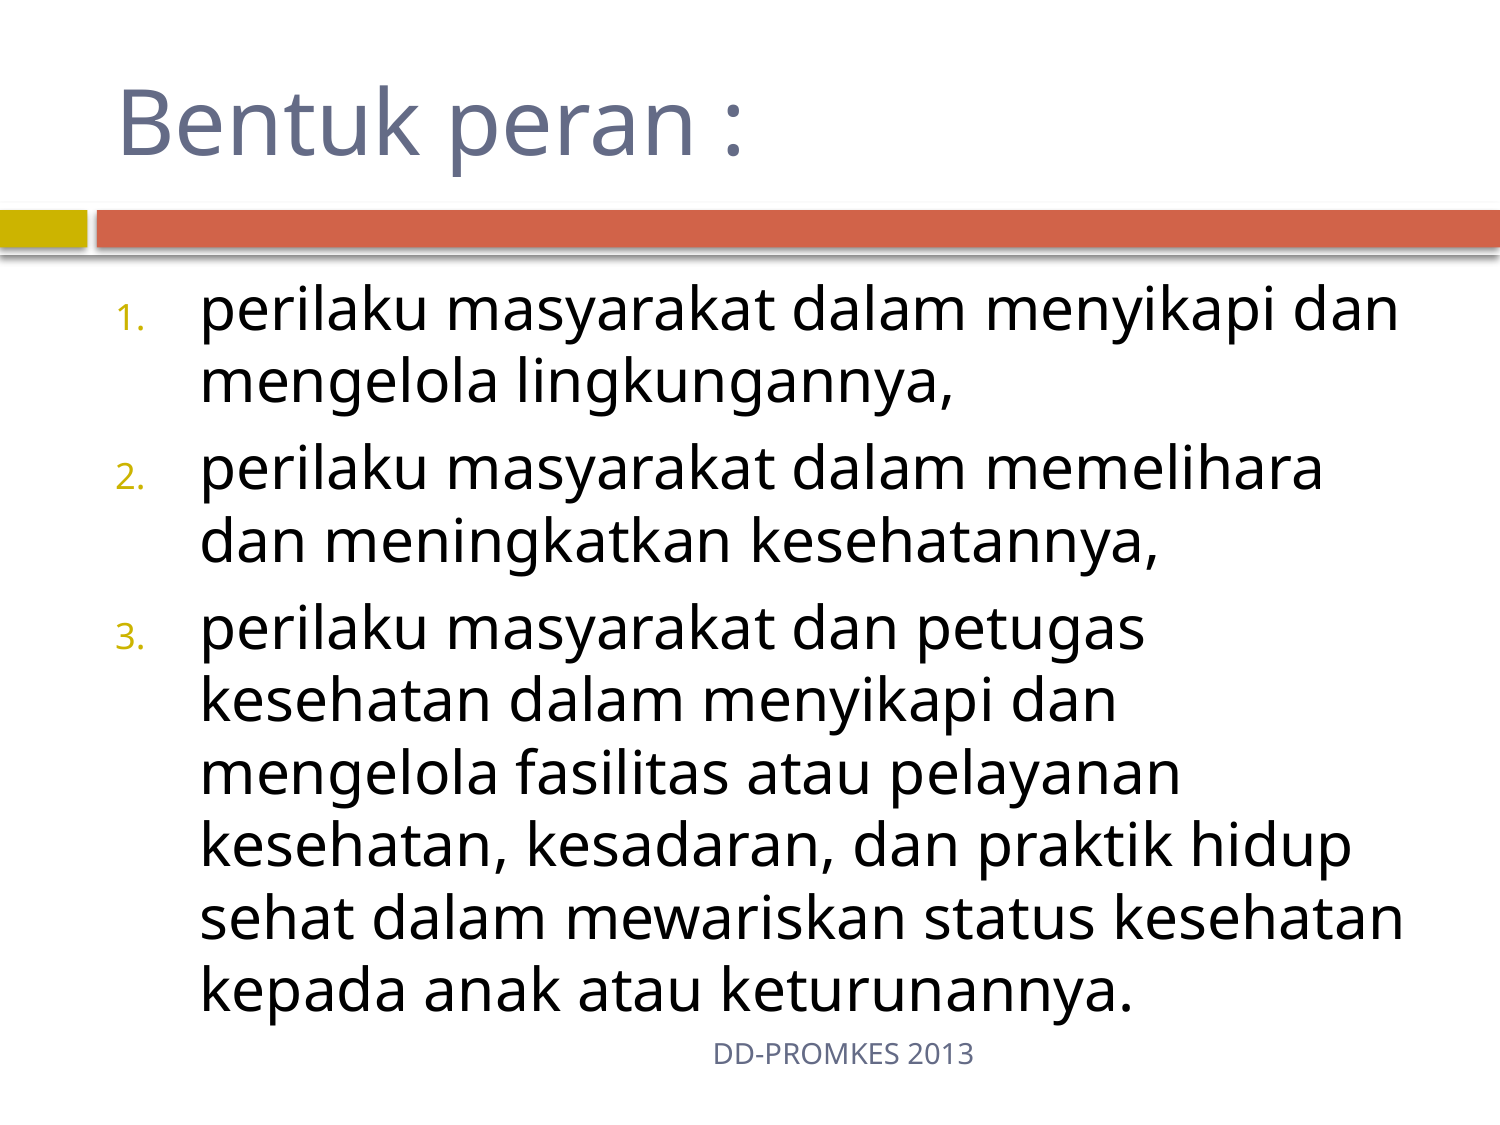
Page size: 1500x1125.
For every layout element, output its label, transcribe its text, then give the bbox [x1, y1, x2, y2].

title Bentuk peran : [100, 37, 1438, 200]
footer DD-PROMKES 2013 [99, 1024, 990, 1085]
list perilaku masyarakat dalam menyikapi dan mengelola lingkungannya, perilaku masyarakat dalam memelihara dan meningkatkan kesehatannya, perilaku masyarakat dan petugas kesehatan dalam menyikapi dan mengelola fasilitas atau pelayanan kesehatan, kesadaran, dan praktik hidup sehat dalam mewariskan status kesehatan kepada anak atau keturunannya. [100, 262, 1438, 1000]
